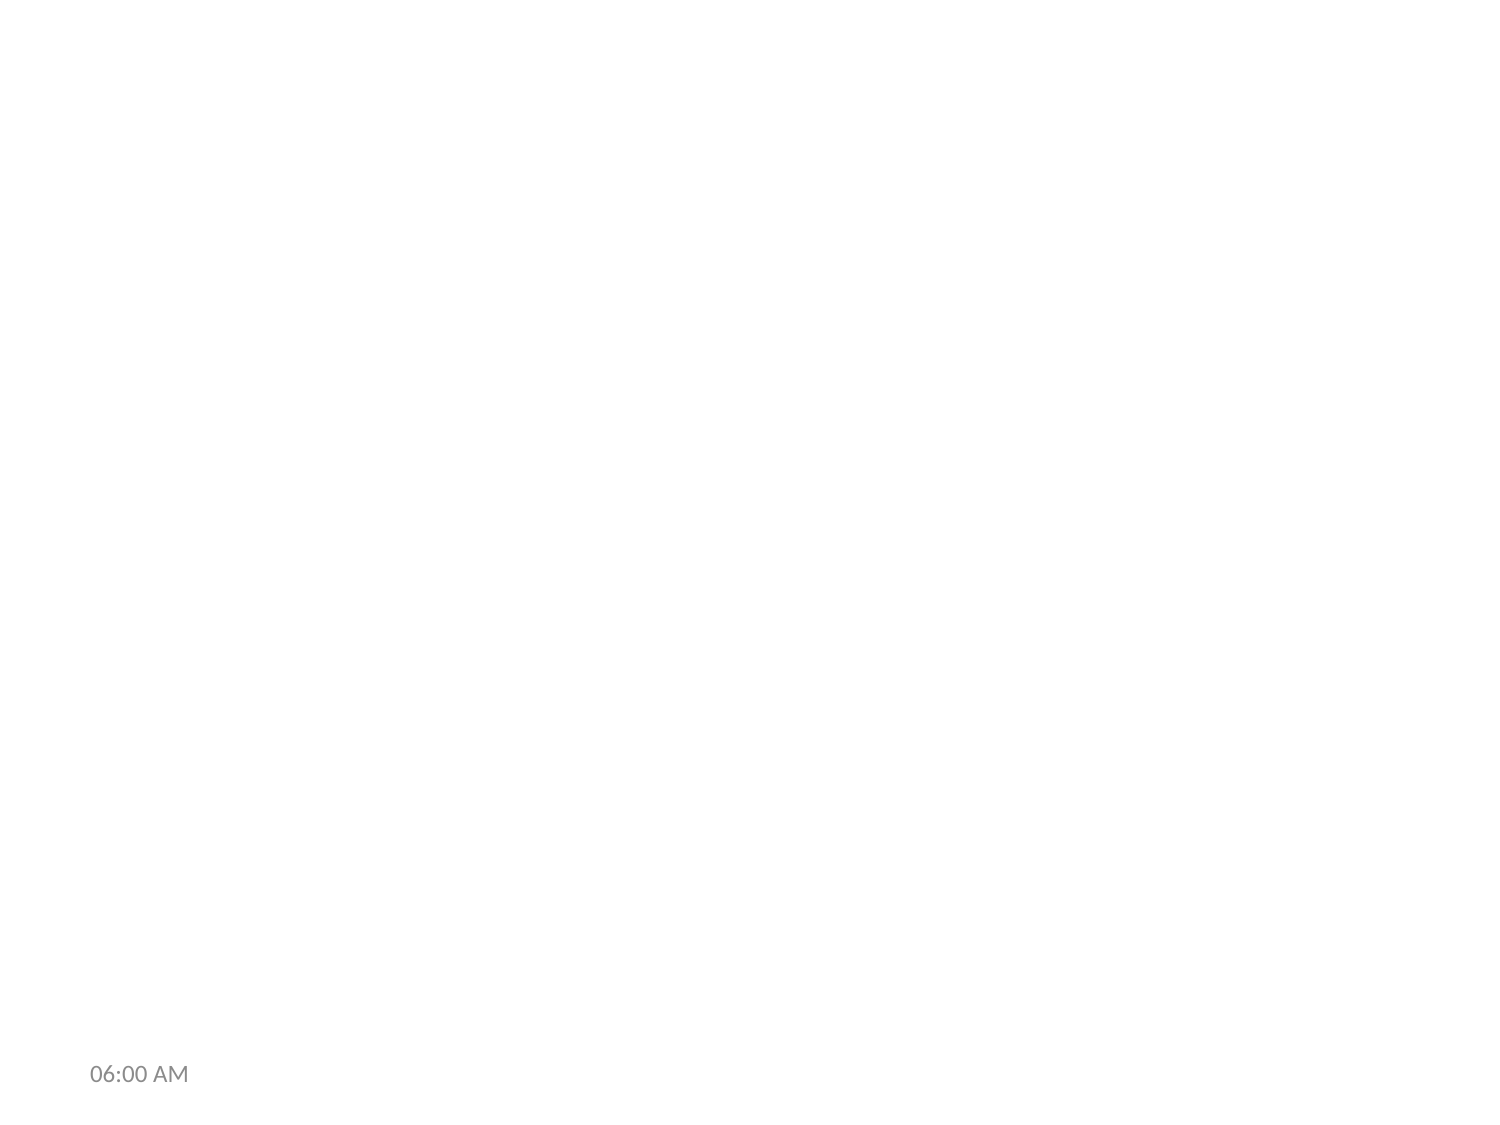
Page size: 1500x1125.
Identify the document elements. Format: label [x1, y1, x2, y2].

slide_number [75, 1042, 425, 1103]
